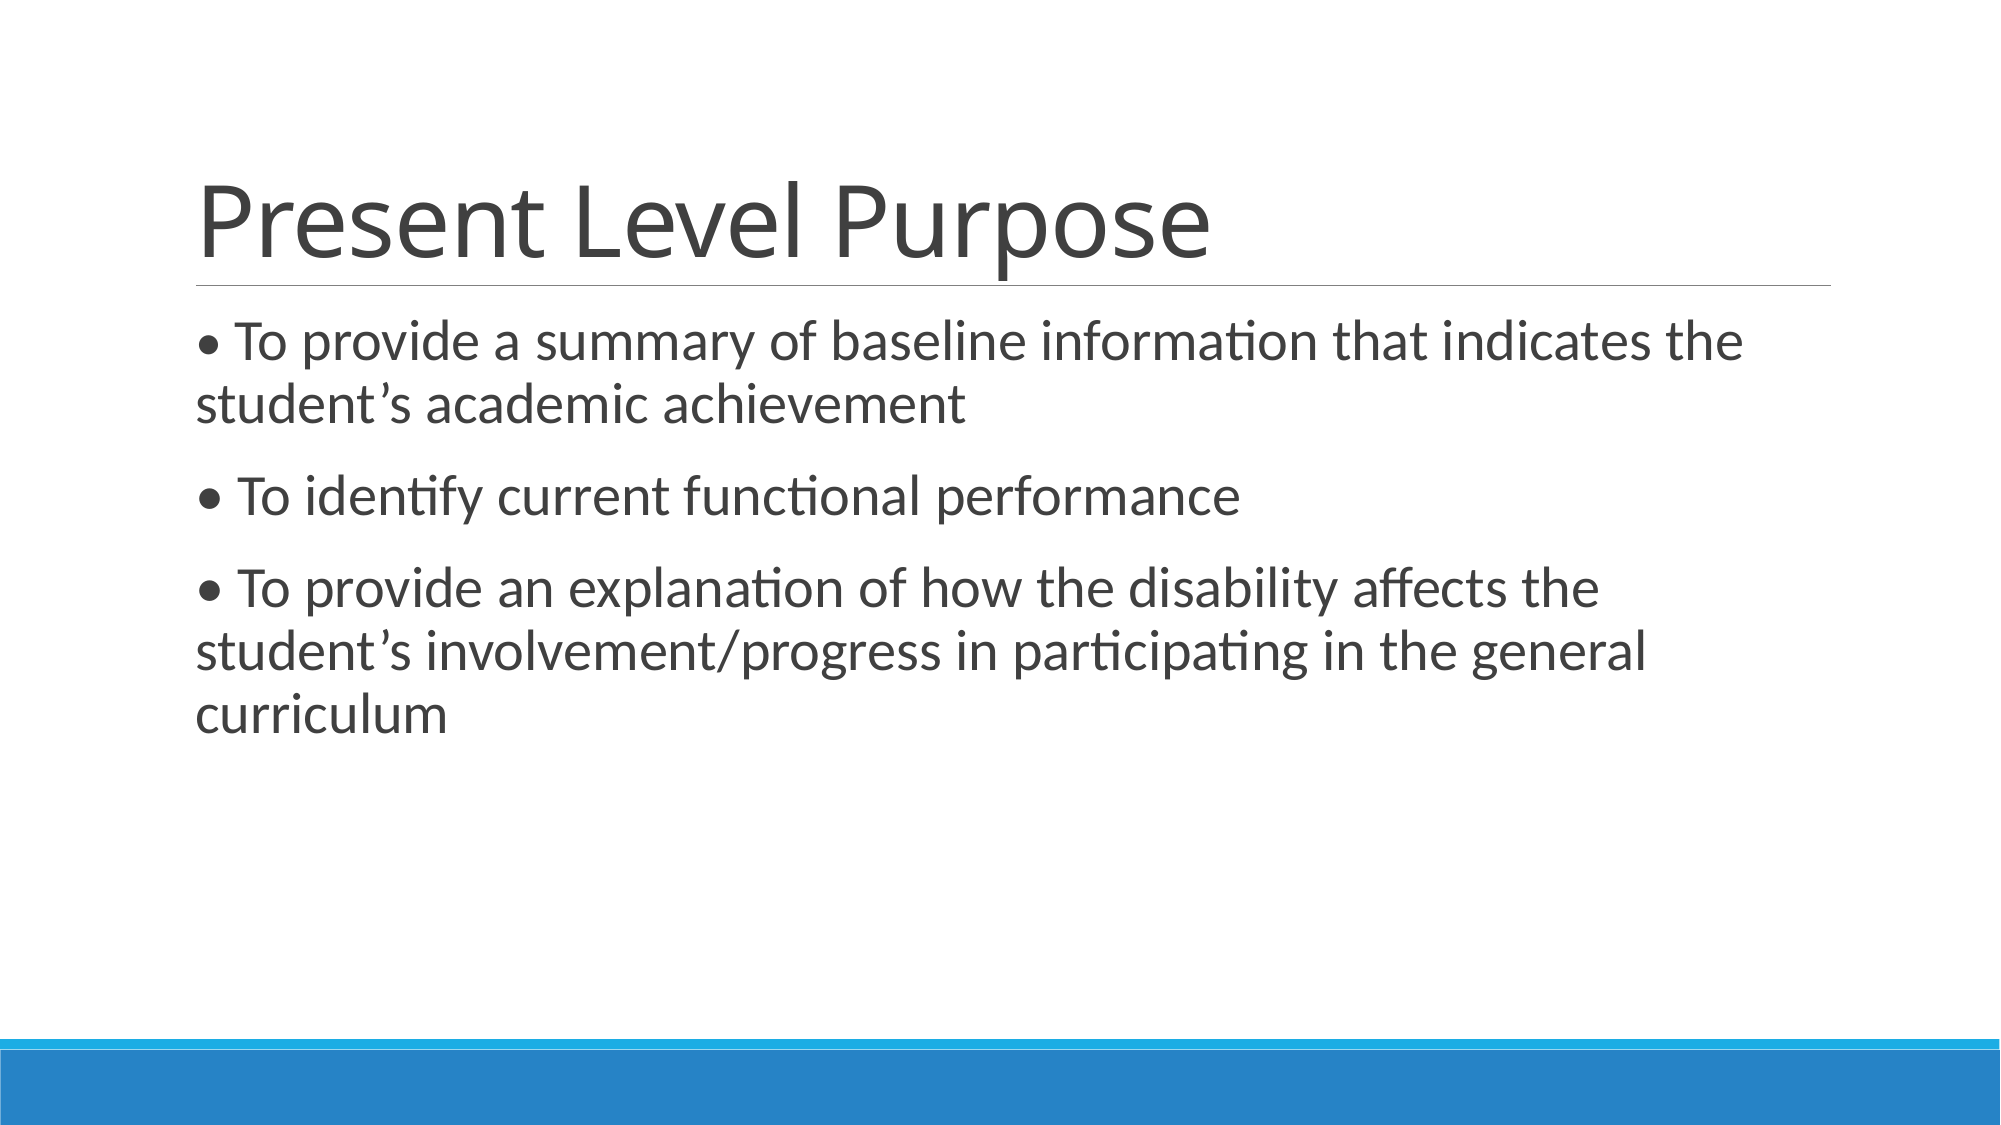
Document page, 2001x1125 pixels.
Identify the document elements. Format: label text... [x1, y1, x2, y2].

title Present Level Purpose [180, 47, 1830, 285]
list • To provide a summary of baseline information that indicates the student’s academic achievement • To identify current functional performance • To provide an explanation of how the disability affects the student’s involvement/progress in participating in the general curriculum [180, 302, 1830, 963]
